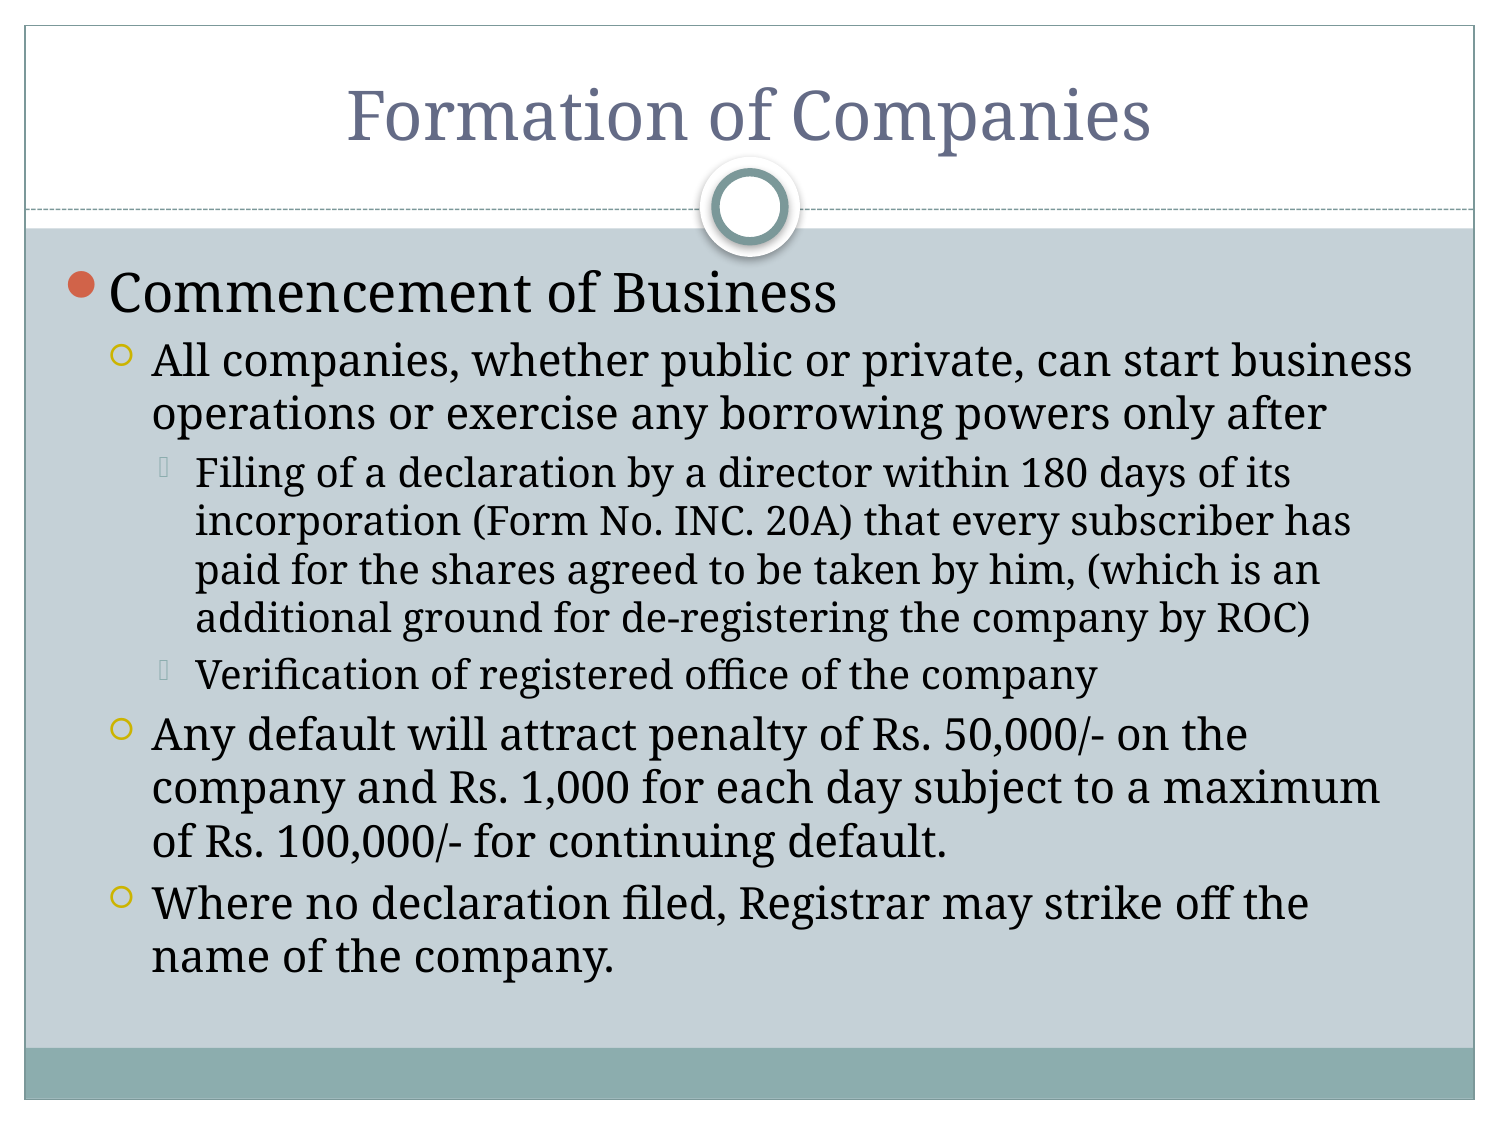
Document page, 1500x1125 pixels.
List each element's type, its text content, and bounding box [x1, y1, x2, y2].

title Formation of Companies [49, 37, 1450, 162]
list Commencement of Business All companies, whether public or private, can start business operations or exercise any borrowing powers only after Filing of a declaration by a director within 180 days of its incorporation (Form No. INC. 20A) that every subscriber has paid for the shares agreed to be taken by him, (which is an additional ground for de-registering the company by ROC) Verification of registered office of the company Any default will attract penalty of Rs. 50,000/- on the company and Rs. 1,000 for each day subject to a maximum of Rs. 100,000/- for continuing default. Where no declaration filed, Registrar may strike off the name of the company. [49, 250, 1445, 1001]
